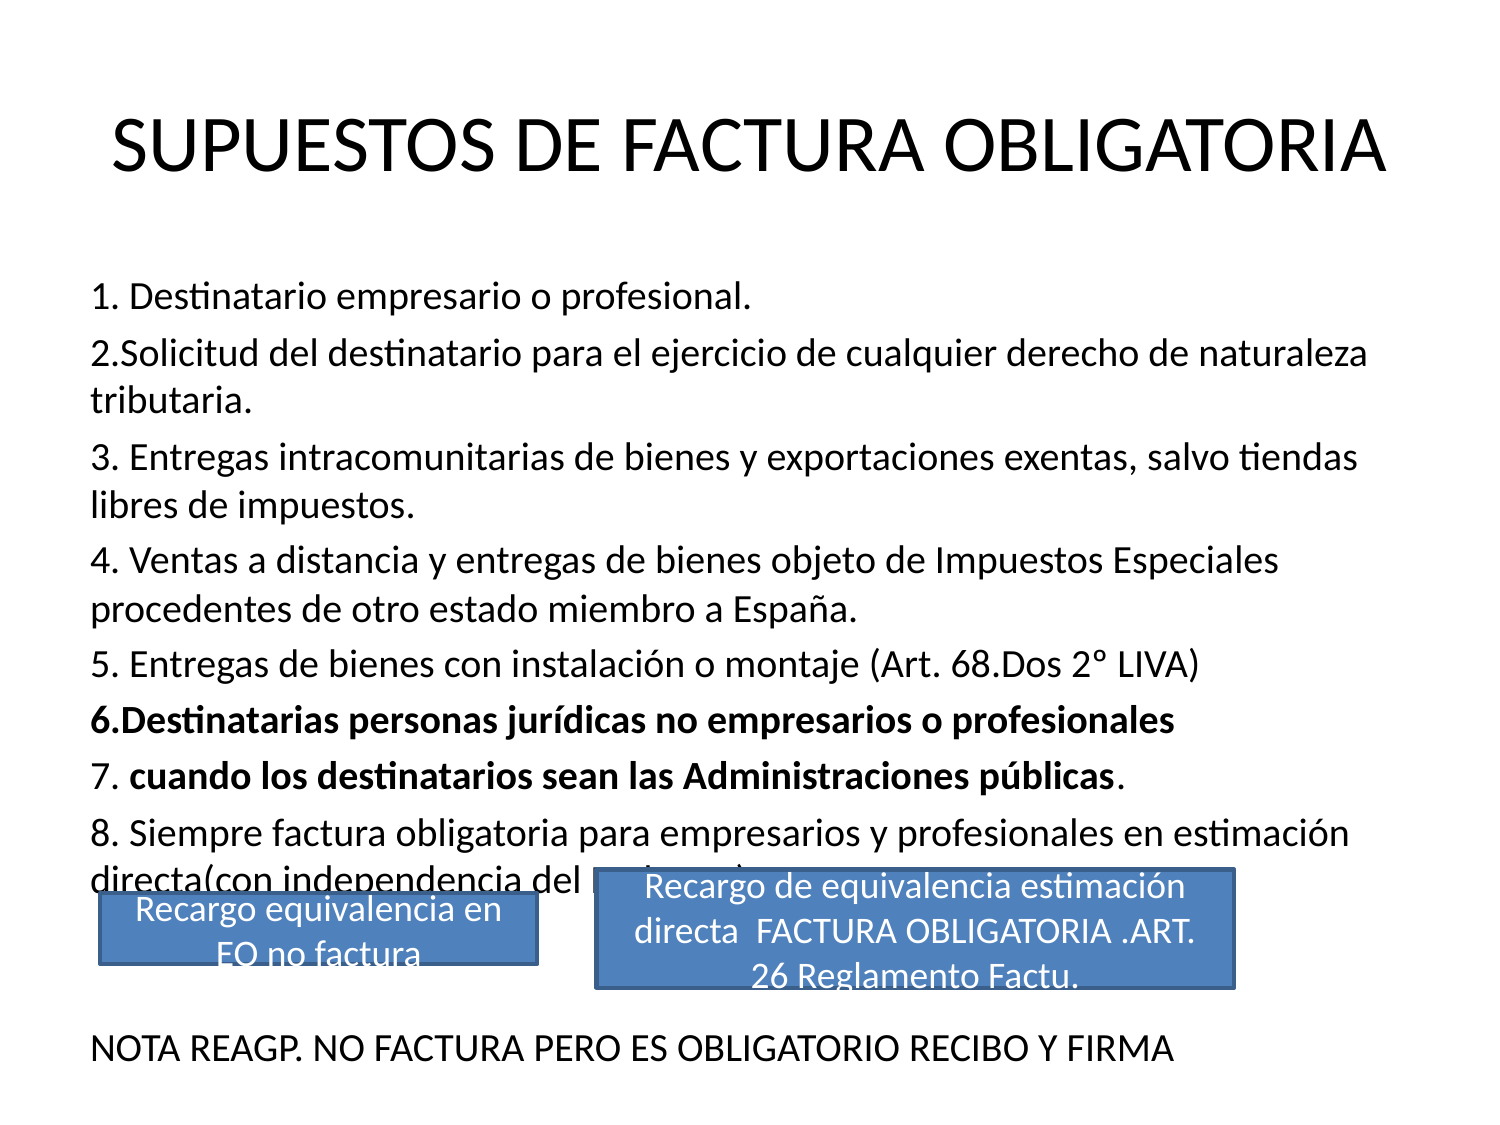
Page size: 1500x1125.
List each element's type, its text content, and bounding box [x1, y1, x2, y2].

title SUPUESTOS DE FACTURA OBLIGATORIA [75, 45, 1425, 233]
text_box Recargo de equivalencia estimación directa FACTURA OBLIGATORIA .ART. 26 Reglamento Factu. [594, 867, 1236, 990]
list 1. Destinatario empresario o profesional. 2.Solicitud del destinatario para el ejercicio de cualquier derecho de naturaleza tributaria. 3. Entregas intracomunitarias de bienes y exportaciones exentas, salvo tiendas libres de impuestos. 4. Ventas a distancia y entregas de bienes objeto de Impuestos Especiales procedentes de otro estado miembro a España. 5. Entregas de bienes con instalación o montaje (Art. 68.Dos 2º LIVA) 6.Destinatarias personas jurídicas no empresarios o profesionales 7. cuando los destinatarios sean las Administraciones públicas. 8. Siempre factura obligatoria para empresarios y profesionales en estimación directa(con independencia del R. de IVA). NOTA REAGP. NO FACTURA PERO ES OBLIGATORIO RECIBO Y FIRMA [75, 262, 1425, 1083]
text_box Recargo equivalencia en EO no factura [98, 891, 539, 966]
